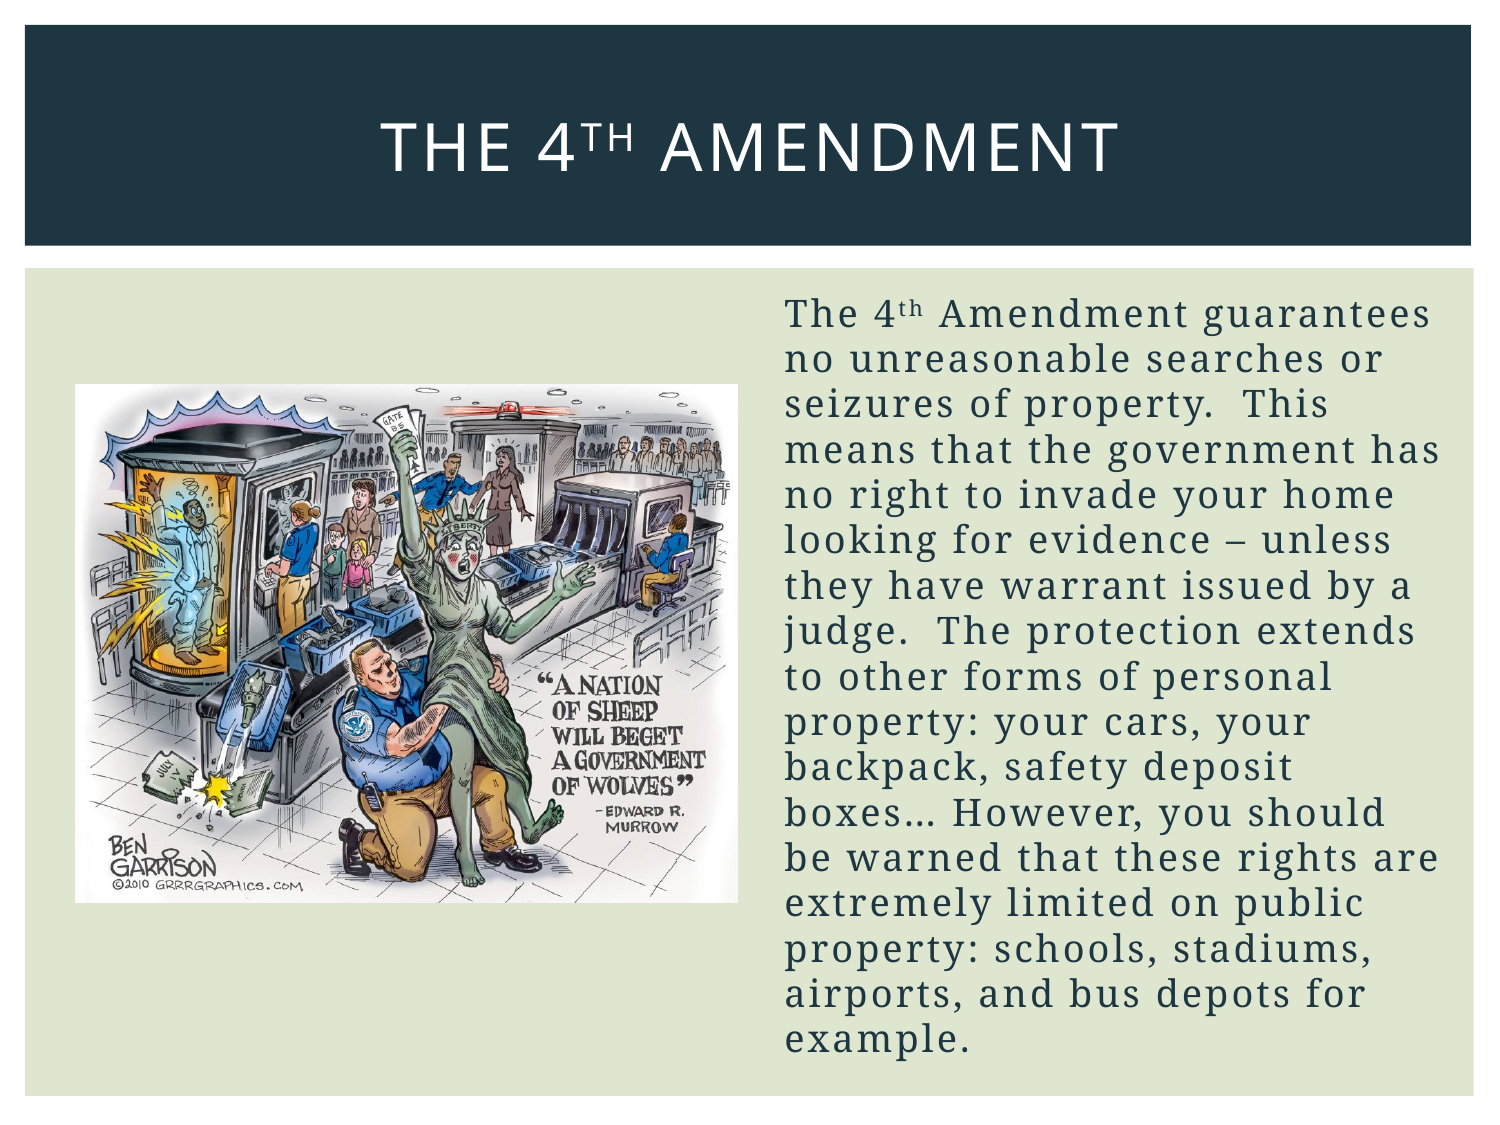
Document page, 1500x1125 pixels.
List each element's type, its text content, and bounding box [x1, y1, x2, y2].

title The 4th Amendment [62, 58, 1438, 232]
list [74, 384, 738, 903]
list The 4th Amendment guarantees no unreasonable searches or seizures of property. This means that the government has no right to invade your home looking for evidence – unless they have warrant issued by a judge. The protection extends to other forms of personal property: your cars, your backpack, safety deposit boxes… However, you should be warned that these rights are extremely limited on public property: schools, stadiums, airports, and bus depots for example. [762, 281, 1463, 1088]
